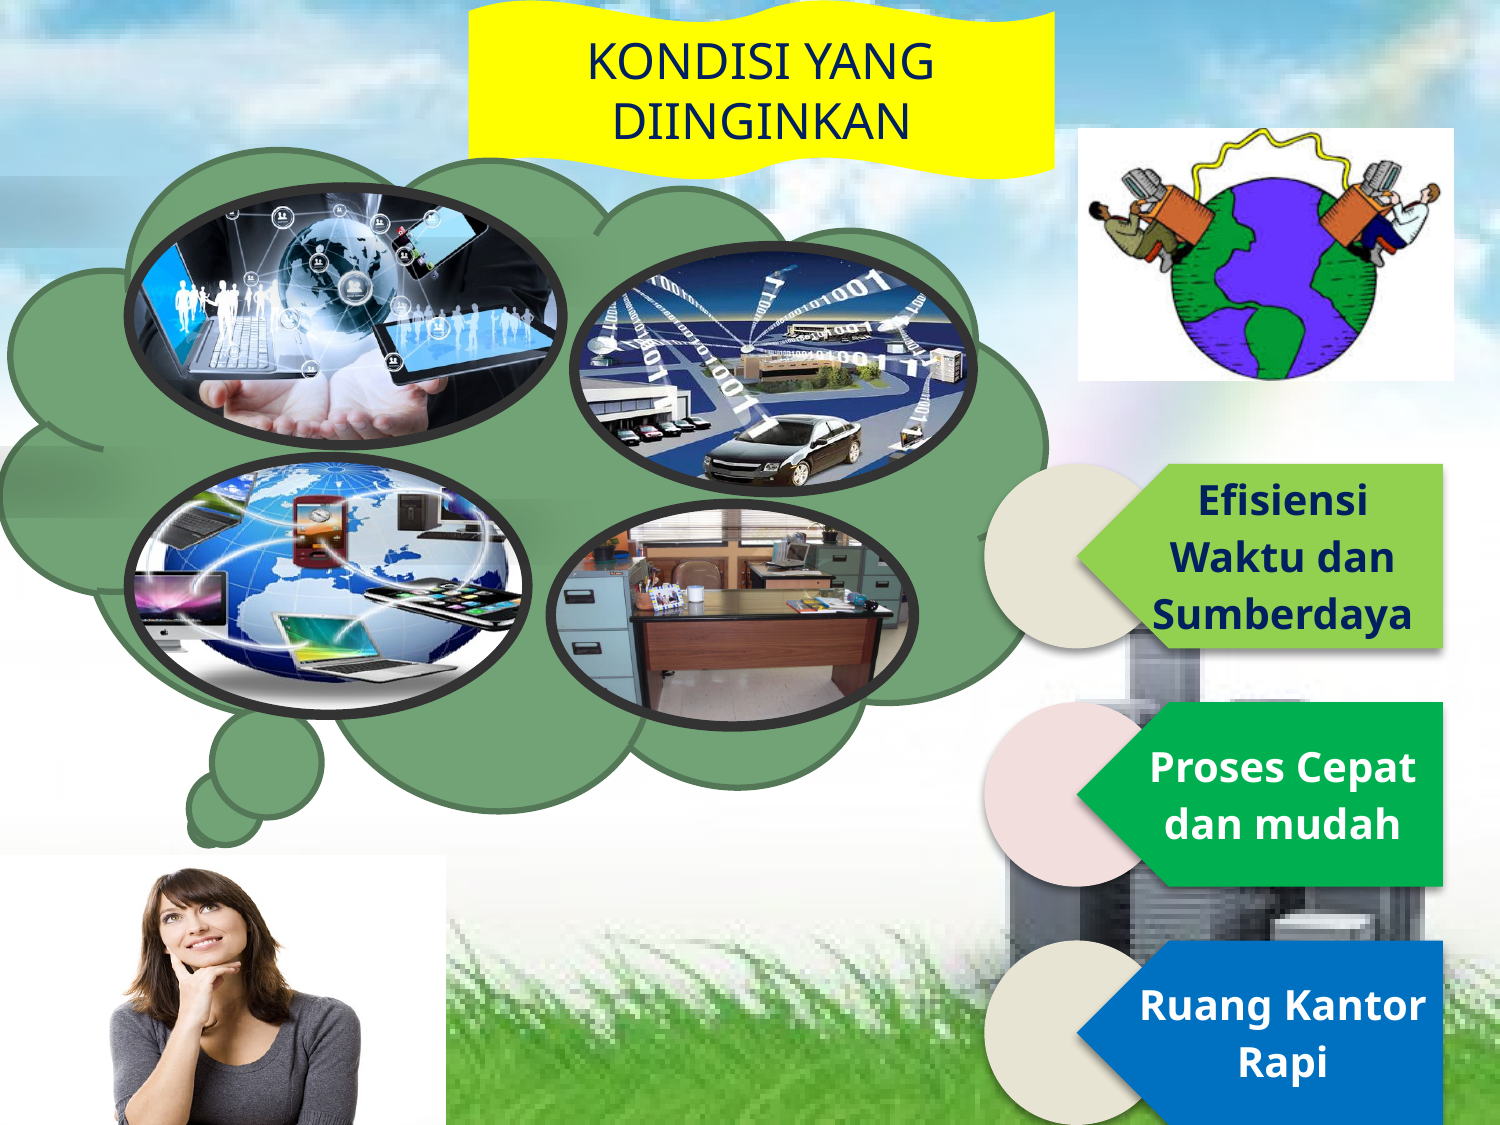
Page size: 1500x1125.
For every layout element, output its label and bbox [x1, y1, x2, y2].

text_box [984, 409, 1500, 1125]
picture [0, 0, 1500, 1125]
